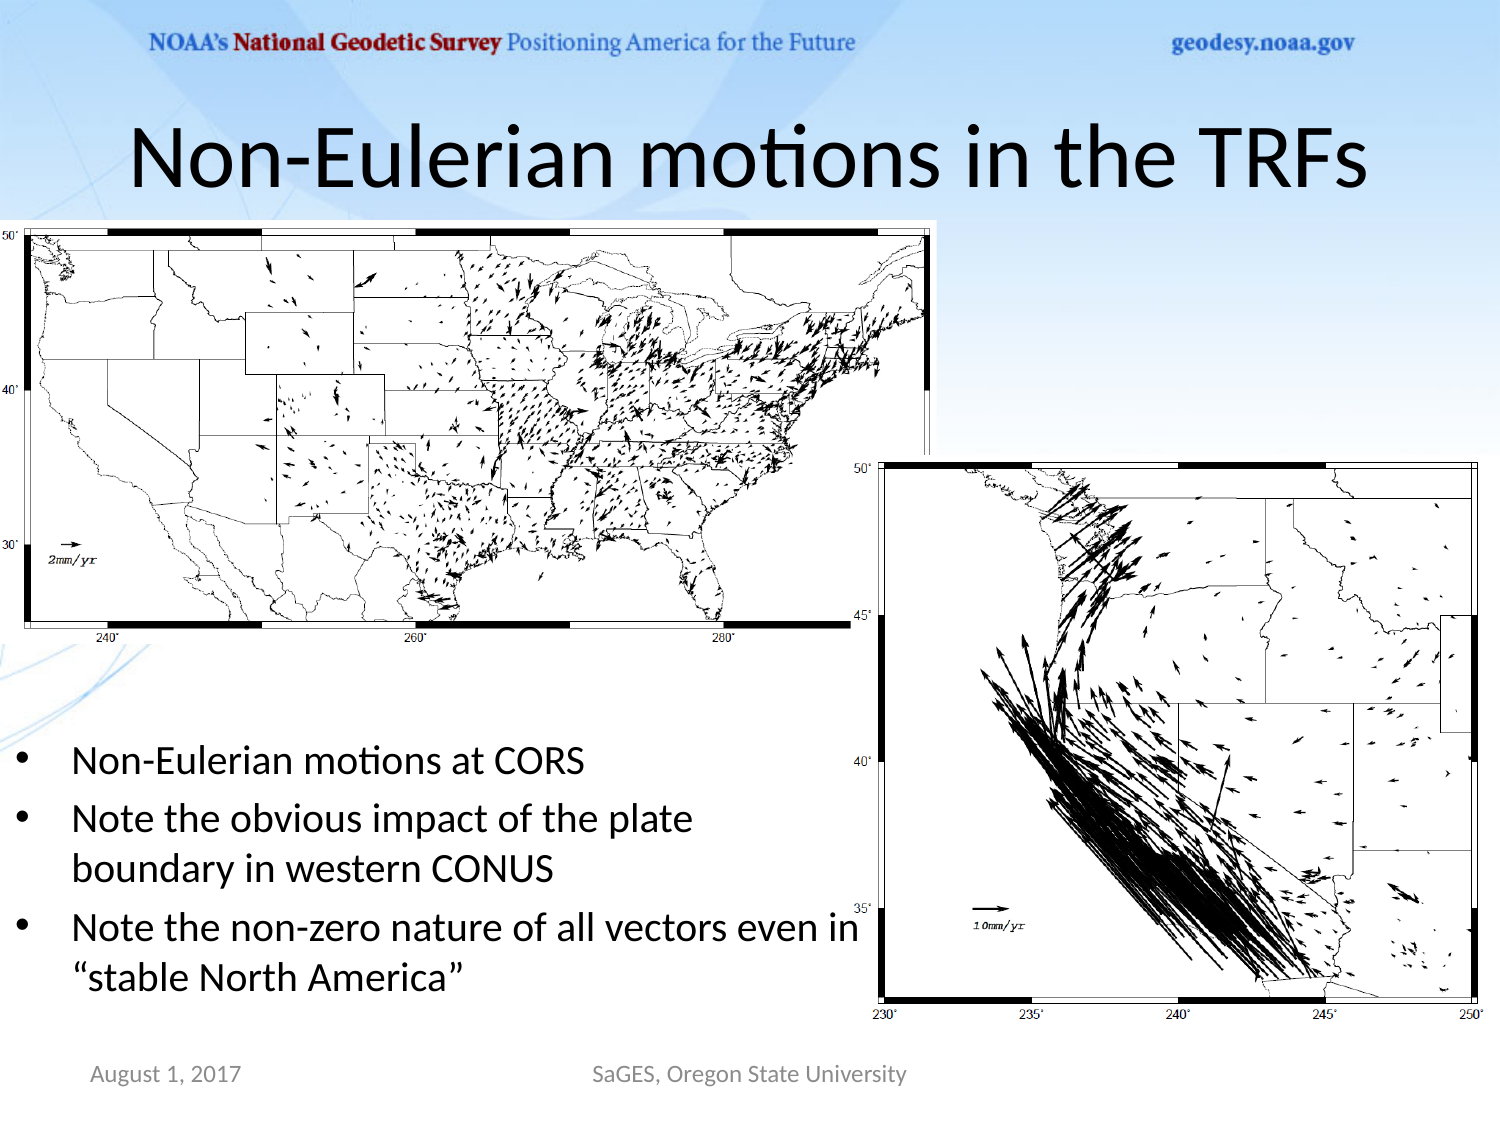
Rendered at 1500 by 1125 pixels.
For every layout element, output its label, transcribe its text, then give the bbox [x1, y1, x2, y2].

picture [0, 0, 1500, 1125]
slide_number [75, 1042, 425, 1103]
title Non-Eulerian motions in the TRFs [75, 57, 1425, 246]
footer SaGES, Oregon State University [512, 1042, 988, 1103]
list Non-Eulerian motions at CORS Note the obvious impact of the plate boundary in western CONUS Note the non-zero nature of all vectors even in “stable North America” [0, 725, 845, 855]
